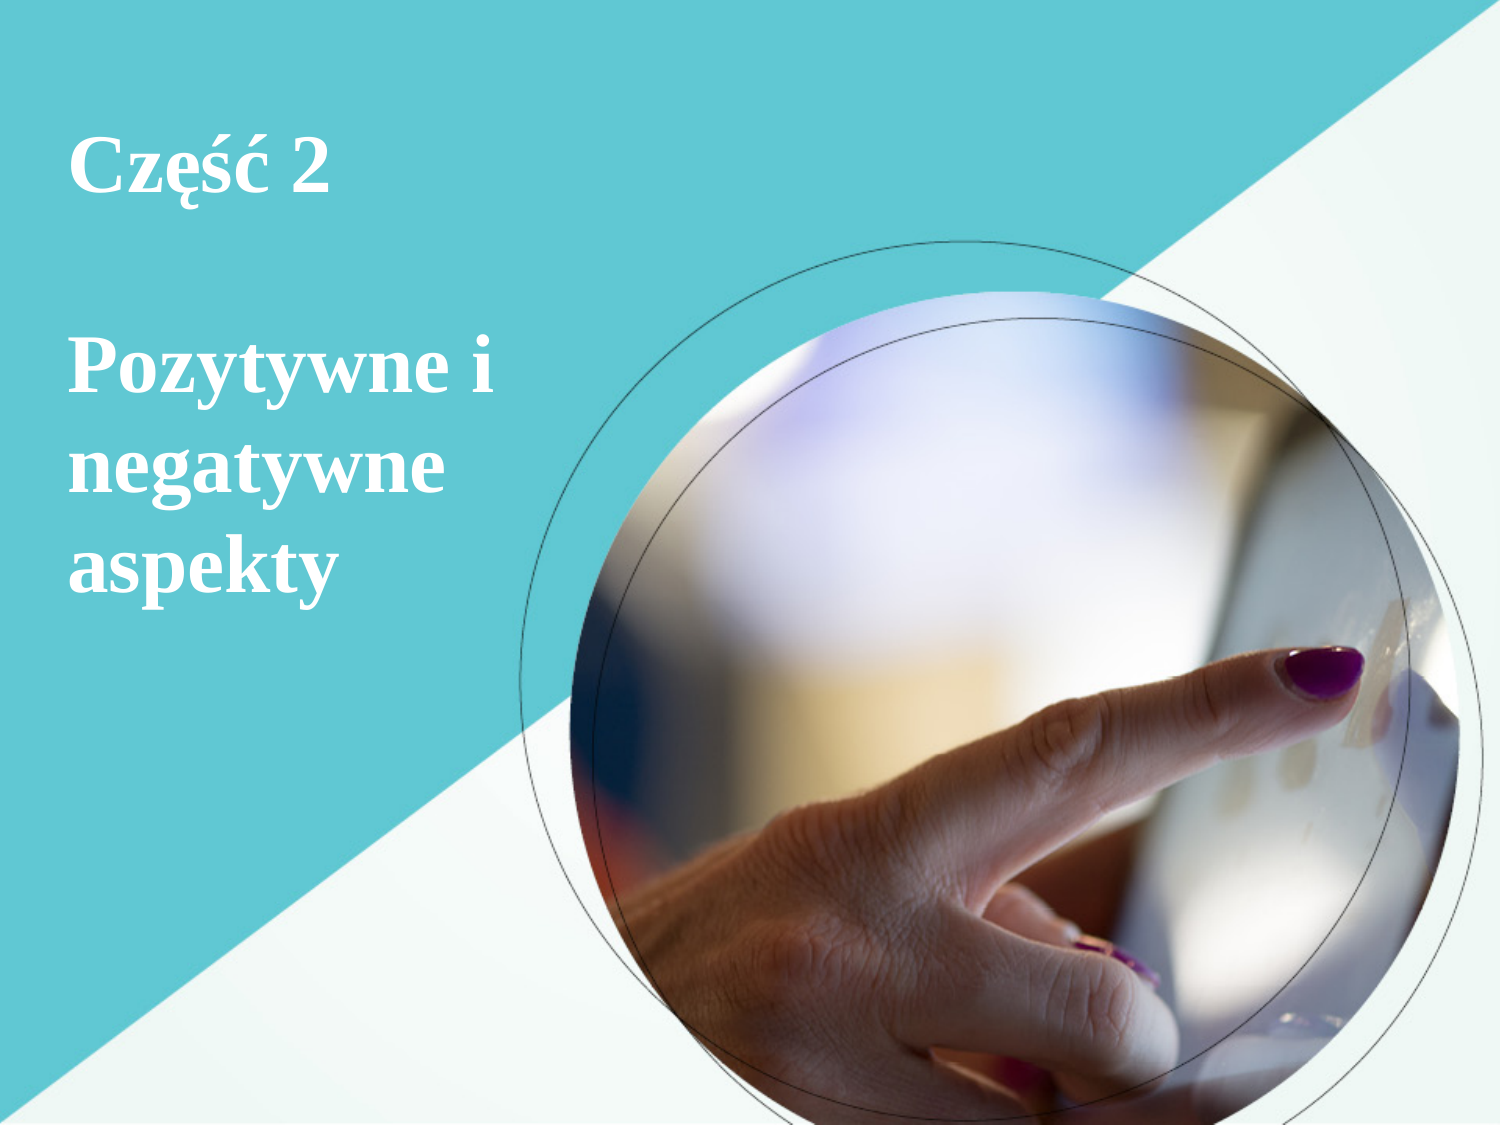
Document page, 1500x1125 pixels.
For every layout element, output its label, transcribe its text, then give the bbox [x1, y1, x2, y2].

text_box Część 2 Pozytywne i negatywne aspekty [52, 101, 597, 617]
picture [0, 0, 1500, 1125]
